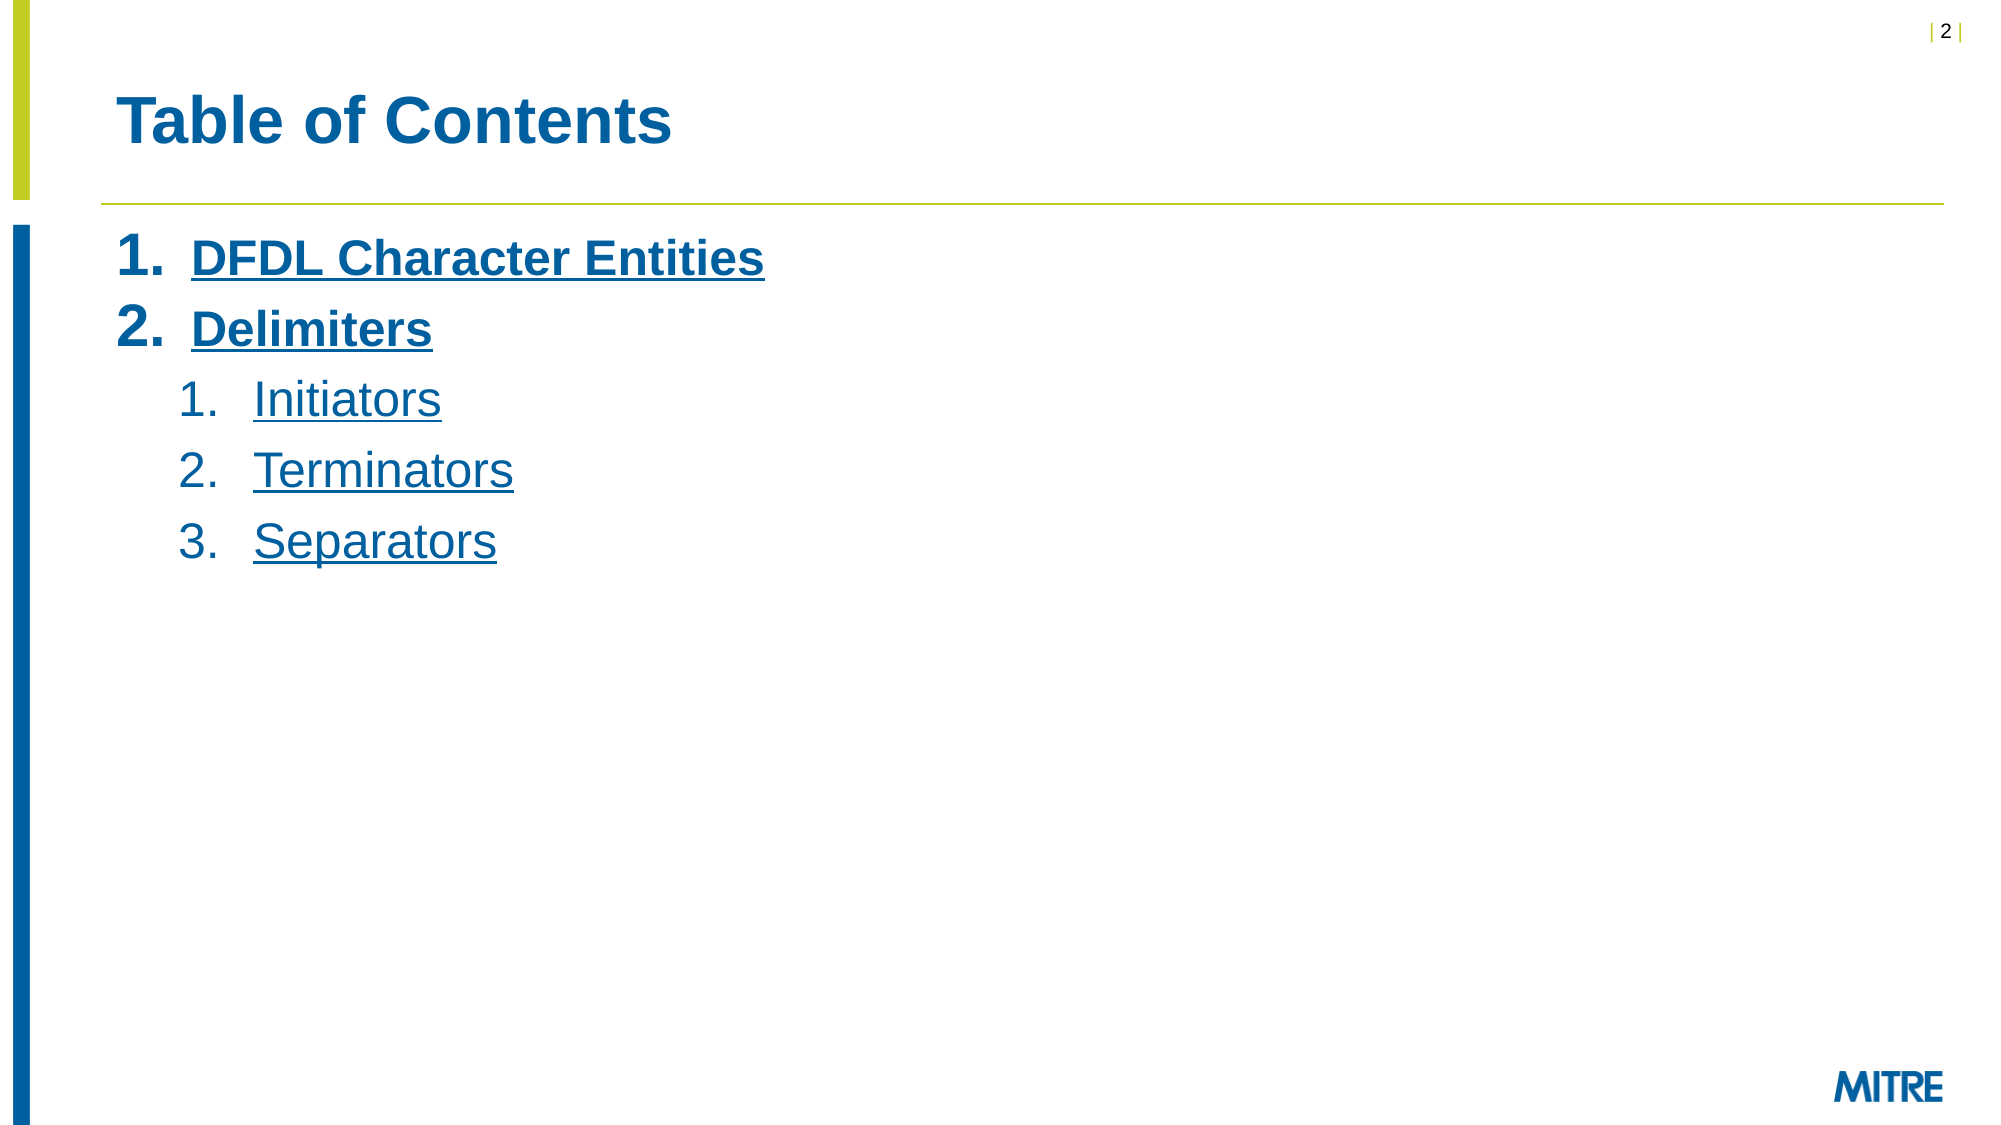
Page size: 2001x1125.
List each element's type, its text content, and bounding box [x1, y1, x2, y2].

picture [1834, 1068, 1945, 1109]
title Table of Contents [101, 60, 1945, 184]
list DFDL Character Entities Delimiters Initiators Terminators Separators [101, 224, 1945, 1012]
